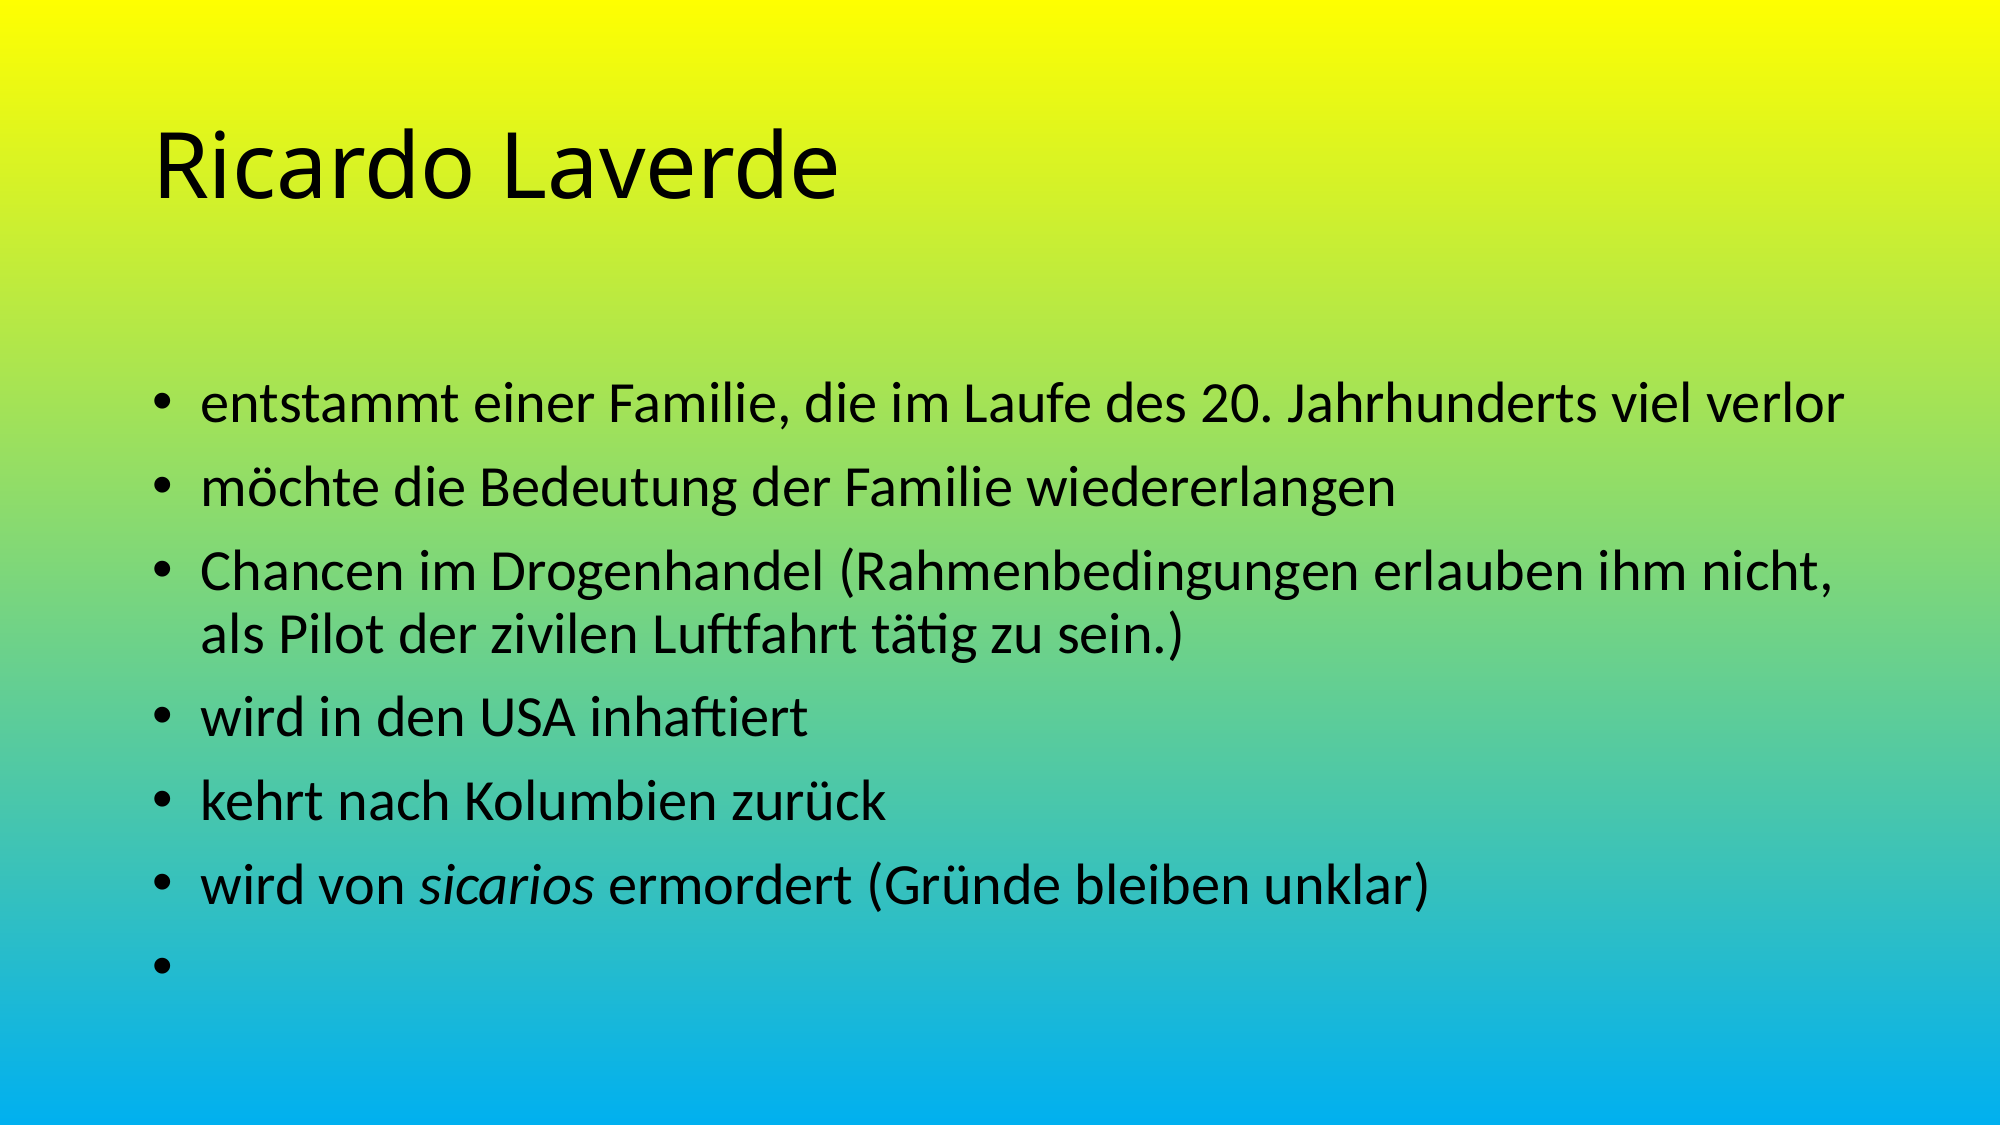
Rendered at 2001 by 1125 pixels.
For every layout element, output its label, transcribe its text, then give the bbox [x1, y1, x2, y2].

text_box Ricardo Laverde [137, 59, 1863, 278]
text_box entstammt einer Familie, die im Laufe des 20. Jahrhunderts viel verlor möchte die Bedeutung der Familie wiedererlangen Chancen im Drogenhandel (Rahmenbedingungen erlauben ihm nicht, als Pilot der zivilen Luftfahrt tätig zu sein.) wird in den USA inhaftiert kehrt nach Kolumbien zurück wird von sicarios ermordert (Gründe bleiben unklar) [137, 299, 1863, 1014]
